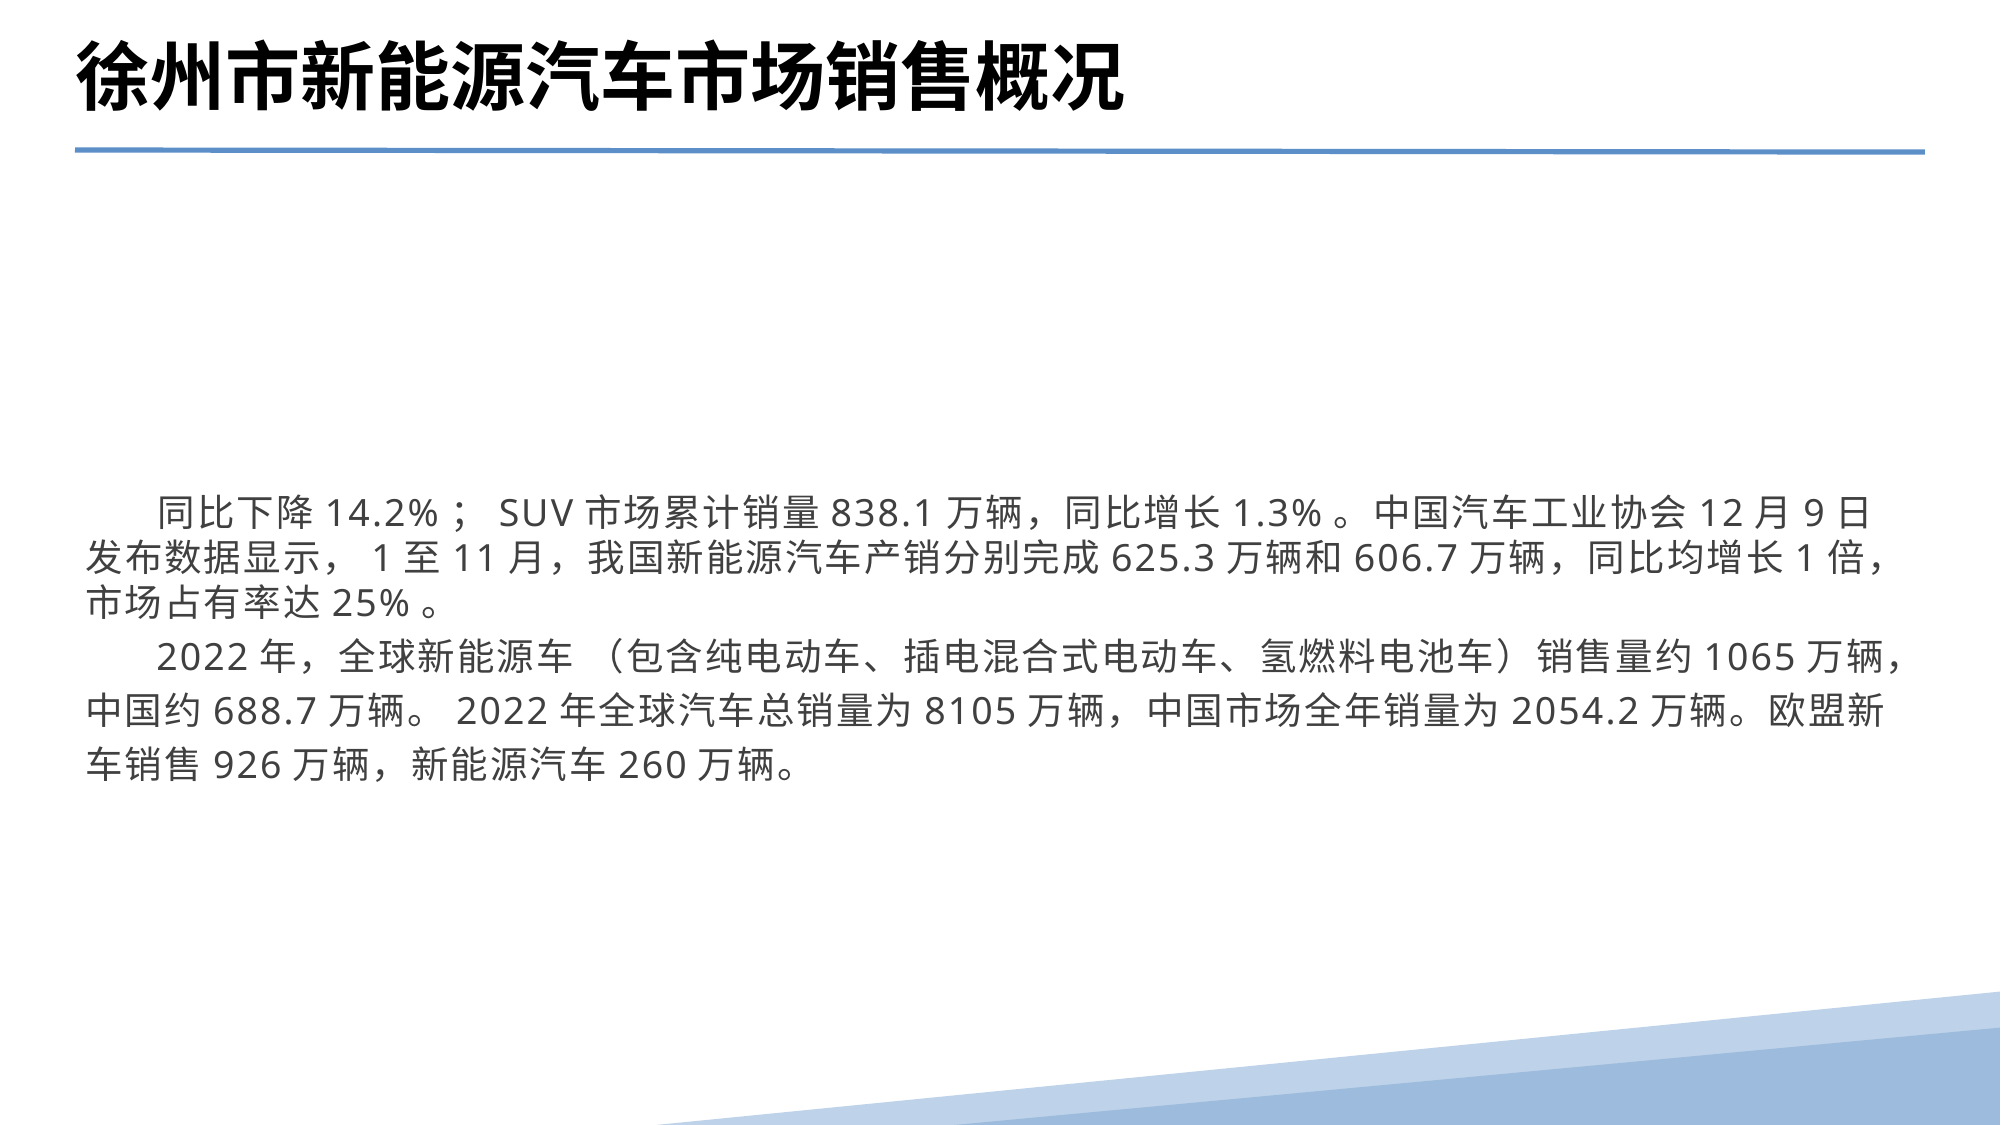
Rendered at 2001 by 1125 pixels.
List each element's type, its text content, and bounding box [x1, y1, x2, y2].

text_box 徐州市新能源汽车市场销售概况 [75, 24, 1925, 125]
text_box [656, 991, 2000, 1125]
text_box 同比下降14.2%；SUV市场累计销量838.1万辆，同比增长1.3%。中国汽车工业协会12月9日发布数据显示，1至11月，我国新能源汽车产销分别完成625.3万辆和606.7万辆，同比均增长1倍，市场占有率达25%。 2022年，全球新能源车 （包含纯电动车、插电混合式电动车、氢燃料电池车）销售量约1065万辆，中国约688.7万辆。2022年全球汽车总销量为8105万辆，中国市场全年销量为2054.2万辆。欧盟新车销售926万辆，新能源汽车260万辆。 [75, 290, 1925, 985]
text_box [74, 149, 1925, 153]
